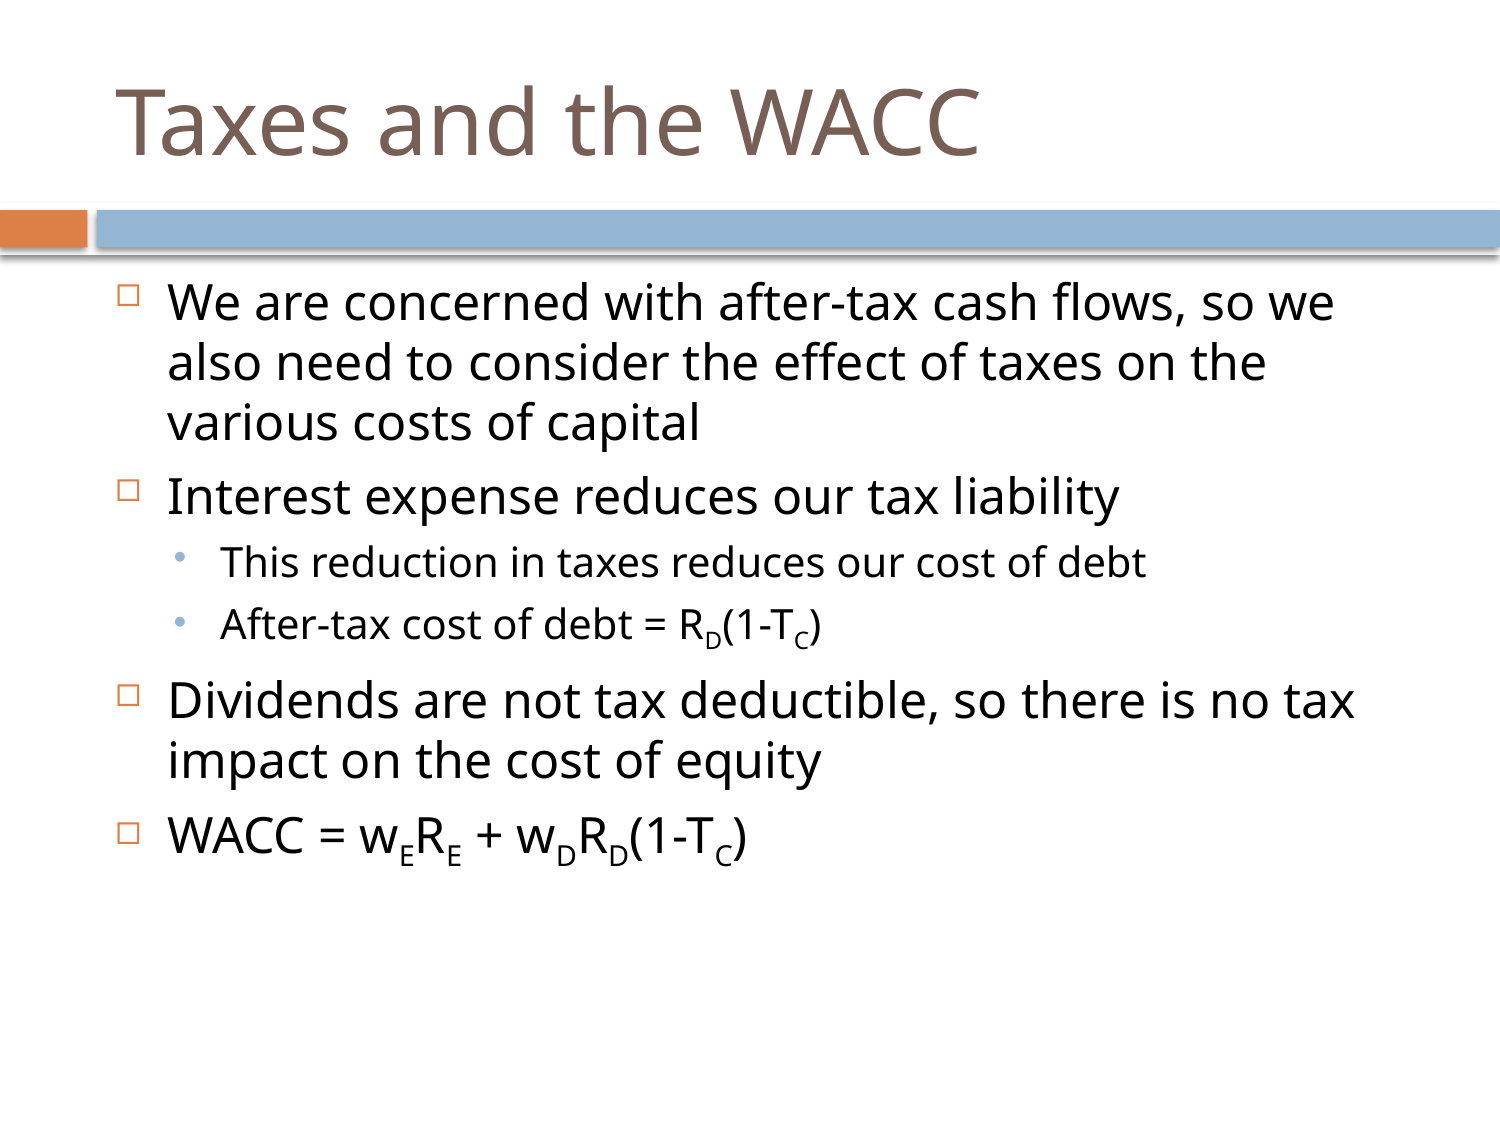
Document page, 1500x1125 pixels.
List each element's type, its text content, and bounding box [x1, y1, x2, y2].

title Taxes and the WACC [100, 37, 1438, 200]
list We are concerned with after-tax cash flows, so we also need to consider the effect of taxes on the various costs of capital Interest expense reduces our tax liability This reduction in taxes reduces our cost of debt After-tax cost of debt = RD(1-TC) Dividends are not tax deductible, so there is no tax impact on the cost of equity WACC = wERE + wDRD(1-TC) [100, 262, 1438, 1000]
